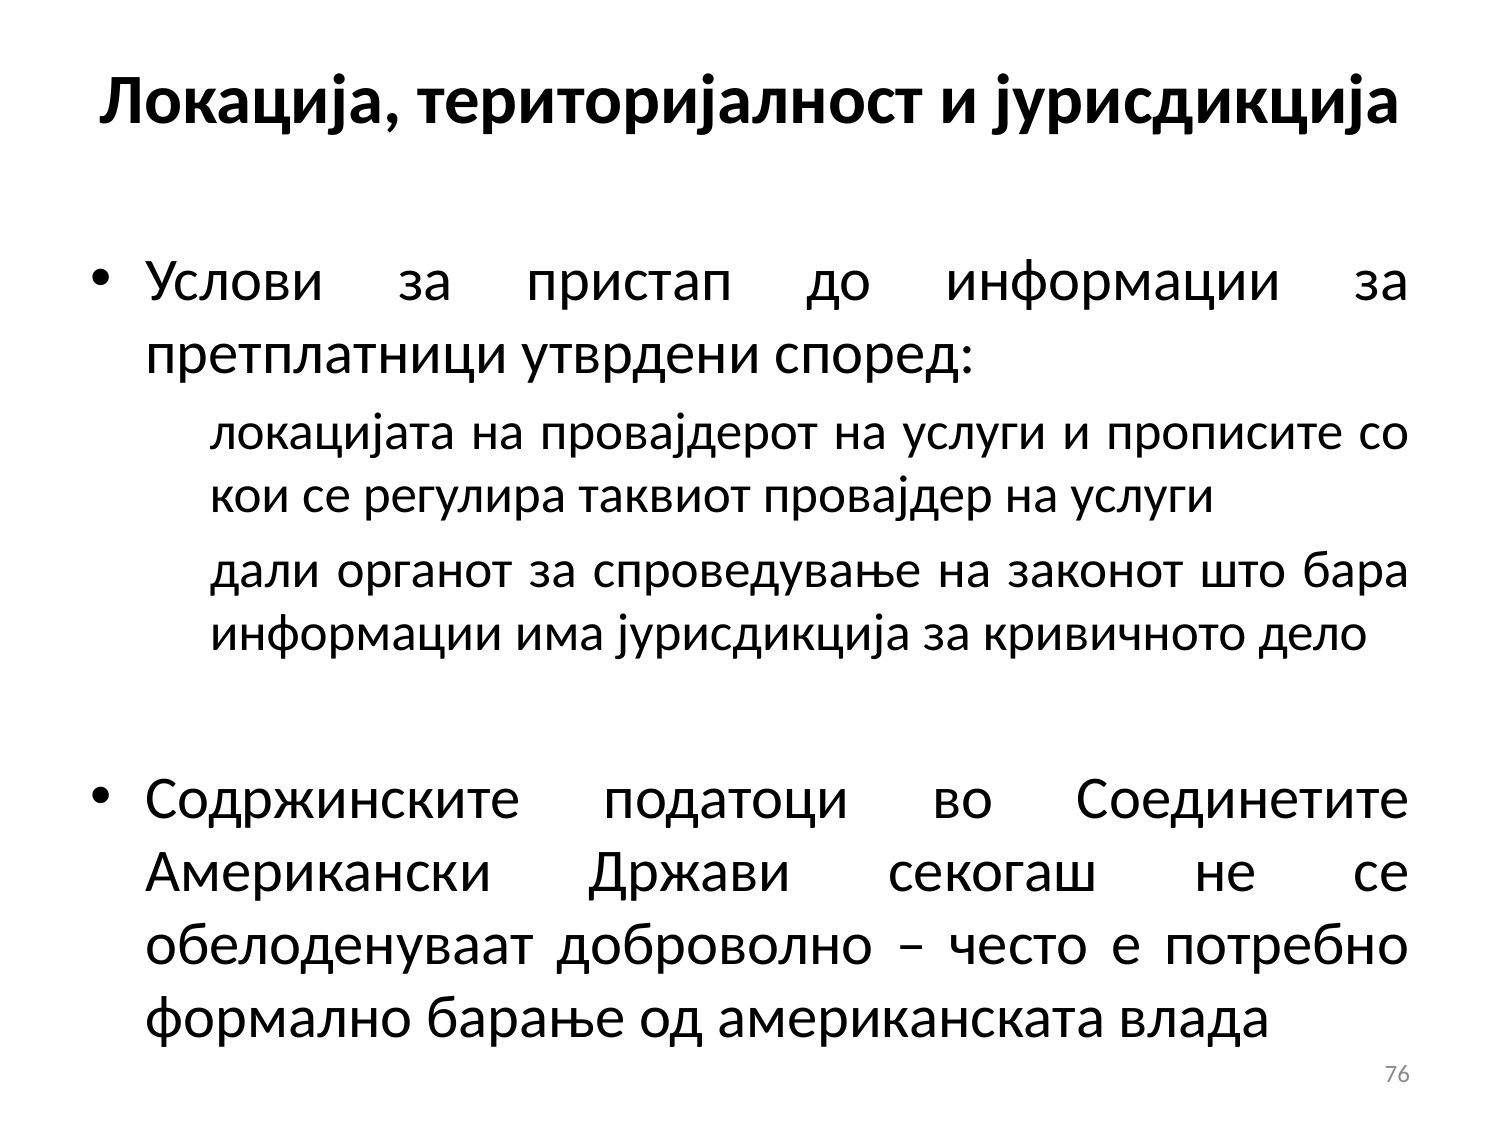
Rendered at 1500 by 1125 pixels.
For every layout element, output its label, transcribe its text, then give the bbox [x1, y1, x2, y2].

title Локација, територијалност и јурисдикција [56, 45, 1446, 233]
slide_number 76 [1074, 1042, 1425, 1103]
list Услови за пристап до информации за претплатници утврдени според: локацијата на провајдерот на услуги и прописите со кои се регулира таквиот провајдер на услуги дали органот за спроведување на законот што бара информации има јурисдикција за кривичното дело Содржинските податоци во Соединетите Американски Држави секогаш не се обелоденуваат доброволно – често е потребно формално барање од американската влада [75, 232, 1425, 1073]
